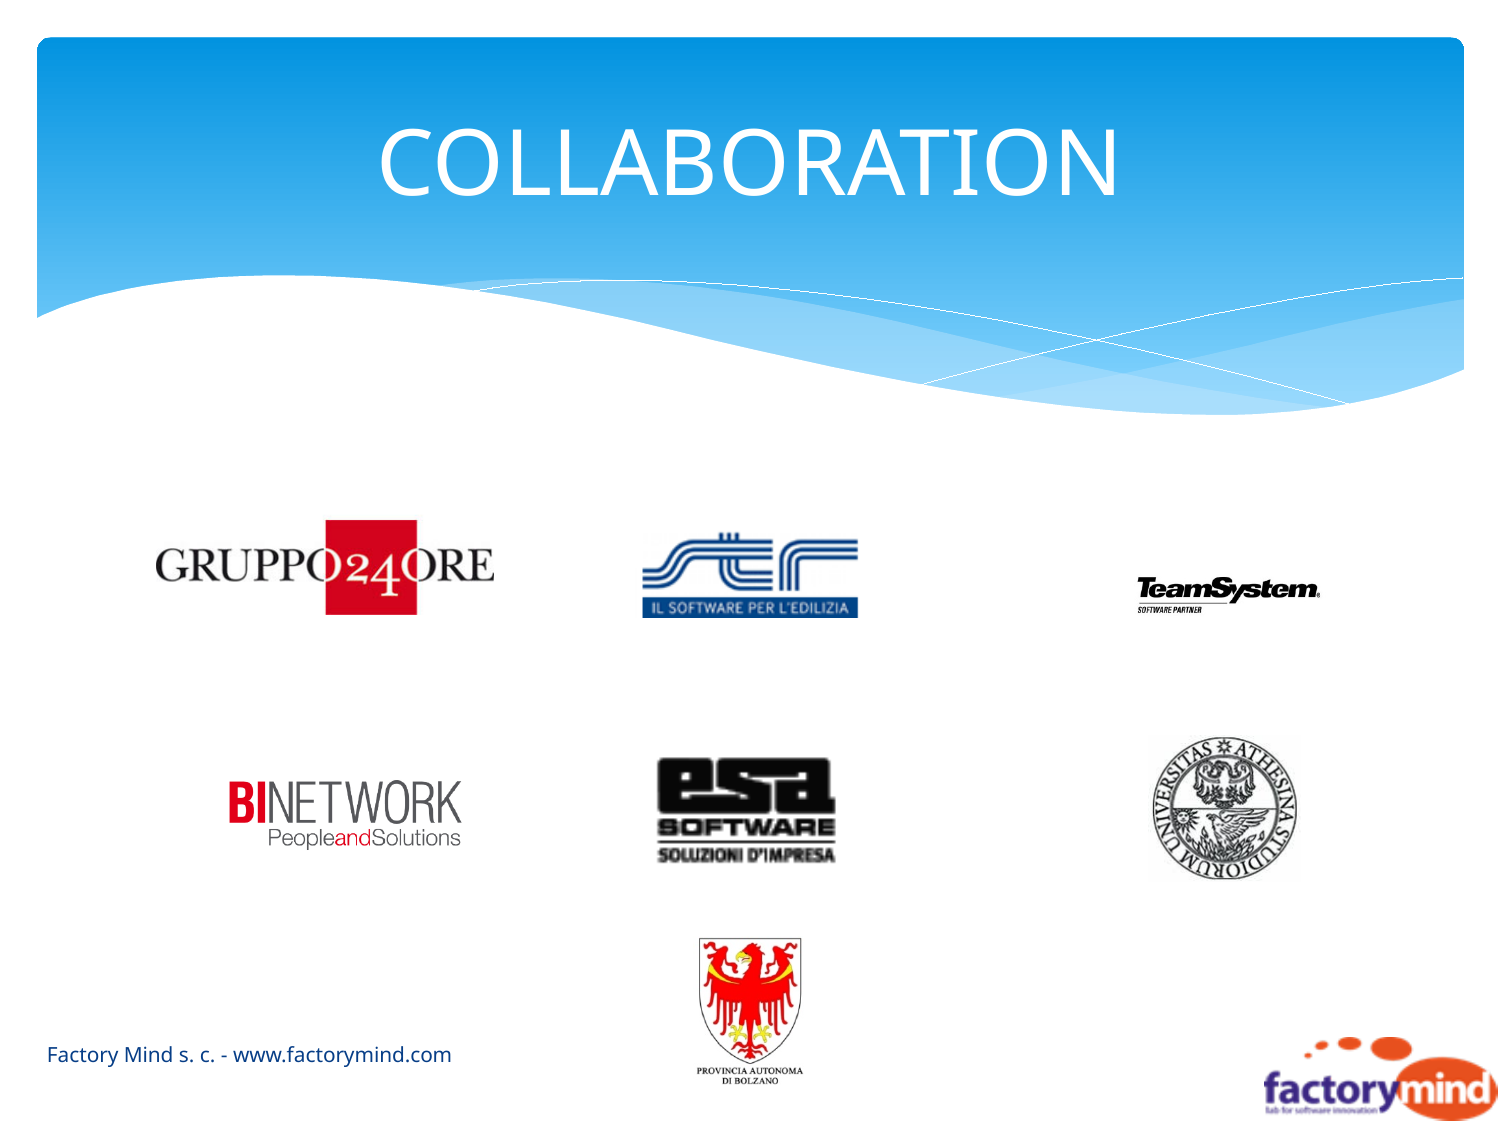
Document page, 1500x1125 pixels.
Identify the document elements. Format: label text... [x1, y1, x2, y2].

picture [1123, 532, 1326, 661]
picture [1148, 734, 1301, 883]
picture [1264, 1036, 1498, 1122]
title COLLABORATION [75, 55, 1425, 261]
picture [635, 503, 866, 619]
footer Factory Mind s. c. - www.factorymind.com [31, 1025, 653, 1086]
picture [156, 448, 494, 688]
picture [624, 649, 876, 1087]
picture [219, 773, 466, 857]
